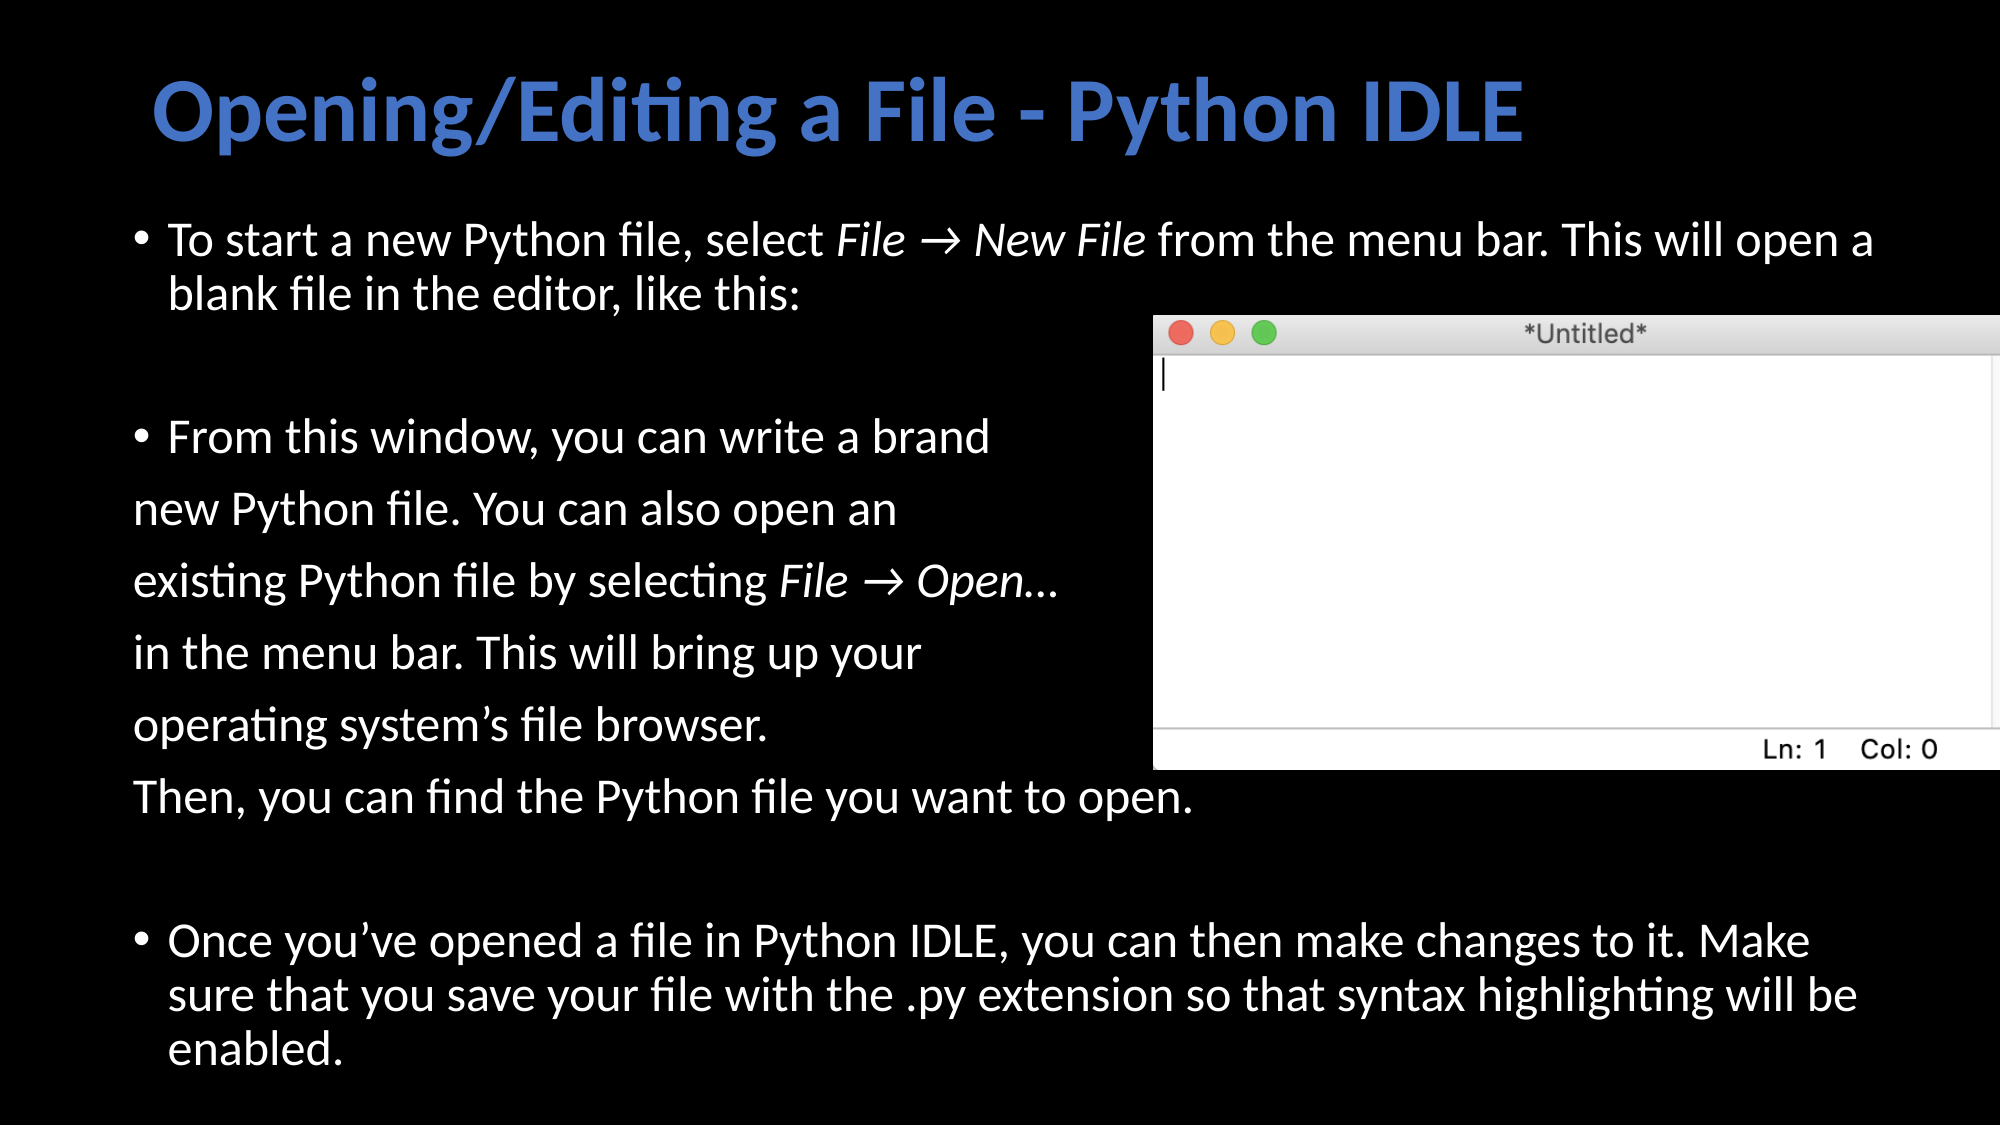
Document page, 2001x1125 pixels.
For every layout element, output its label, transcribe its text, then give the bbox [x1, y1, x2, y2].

title Opening/Editing a File - Python IDLE [137, 39, 1863, 184]
list To start a new Python file, select File → New File from the menu bar. This will open a blank file in the editor, like this: From this window, you can write a brand new Python file. You can also open an existing Python file by selecting File → Open… in the menu bar. This will bring up your operating system’s file browser. Then, you can find the Python file you want to open. Once you’ve opened a file in Python IDLE, you can then make changes to it. Make sure that you save your file with the .py extension so that syntax highlighting will be enabled. [117, 205, 1921, 1086]
picture [1153, 315, 2000, 770]
